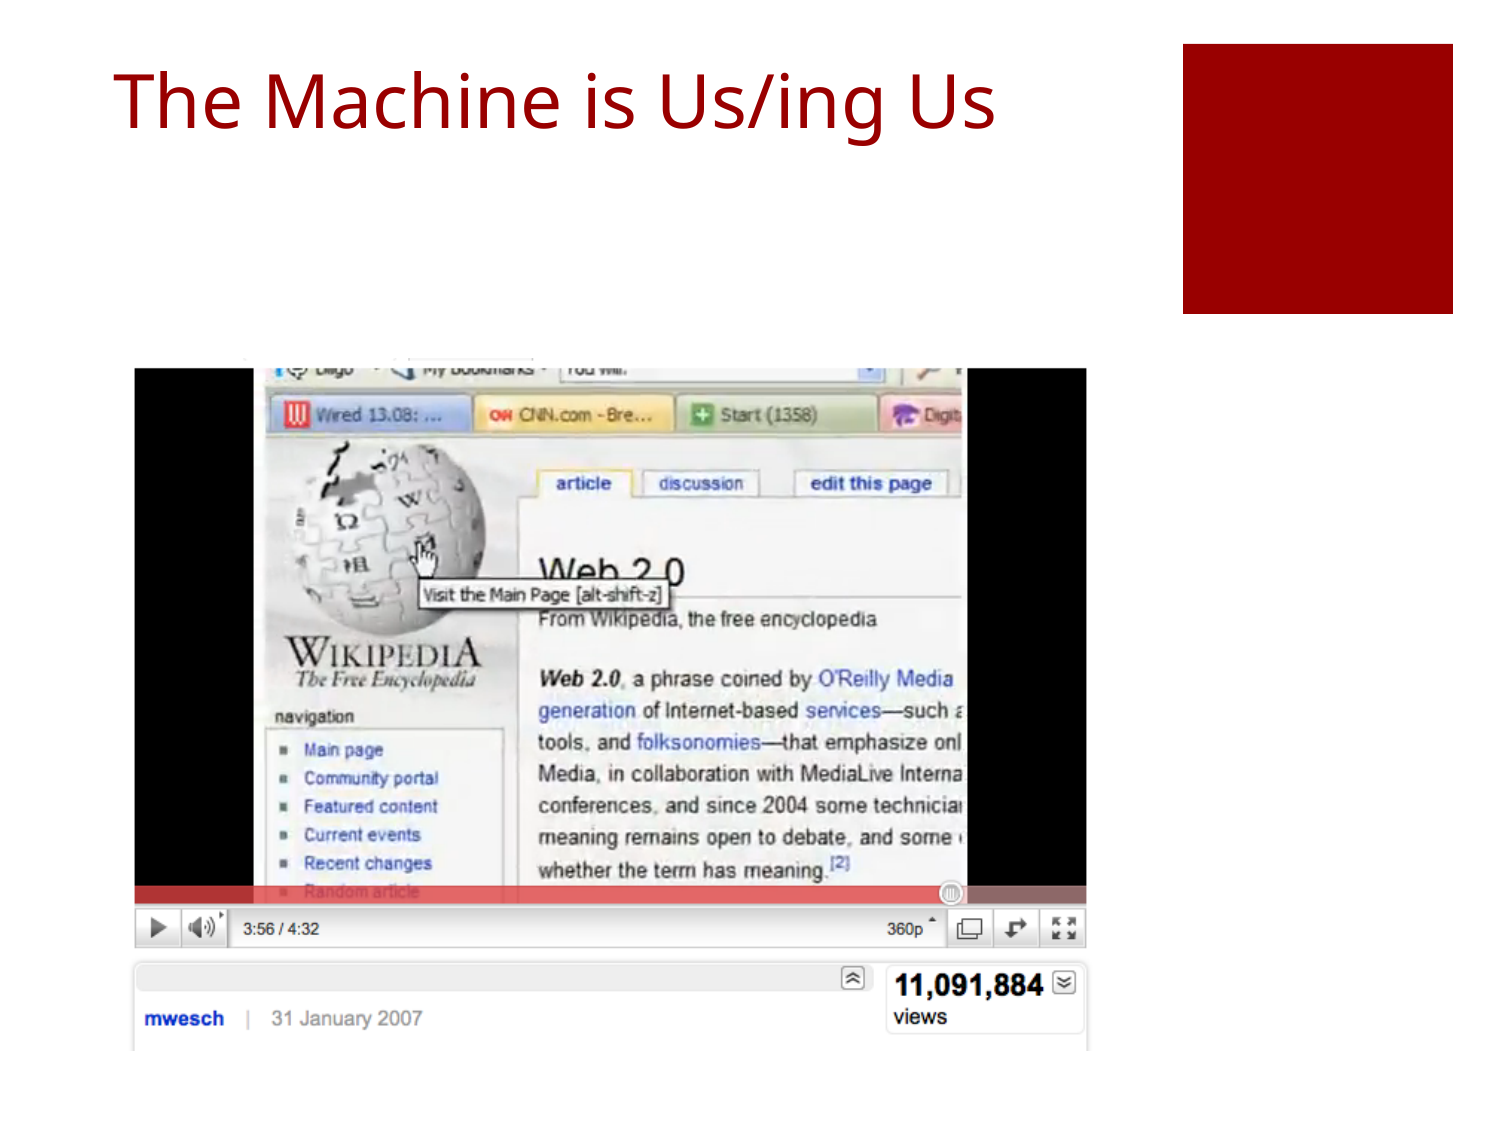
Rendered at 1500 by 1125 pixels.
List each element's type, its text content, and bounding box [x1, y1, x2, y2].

title The Machine is Us/ing Us [98, 46, 1100, 234]
picture [119, 357, 1100, 1051]
